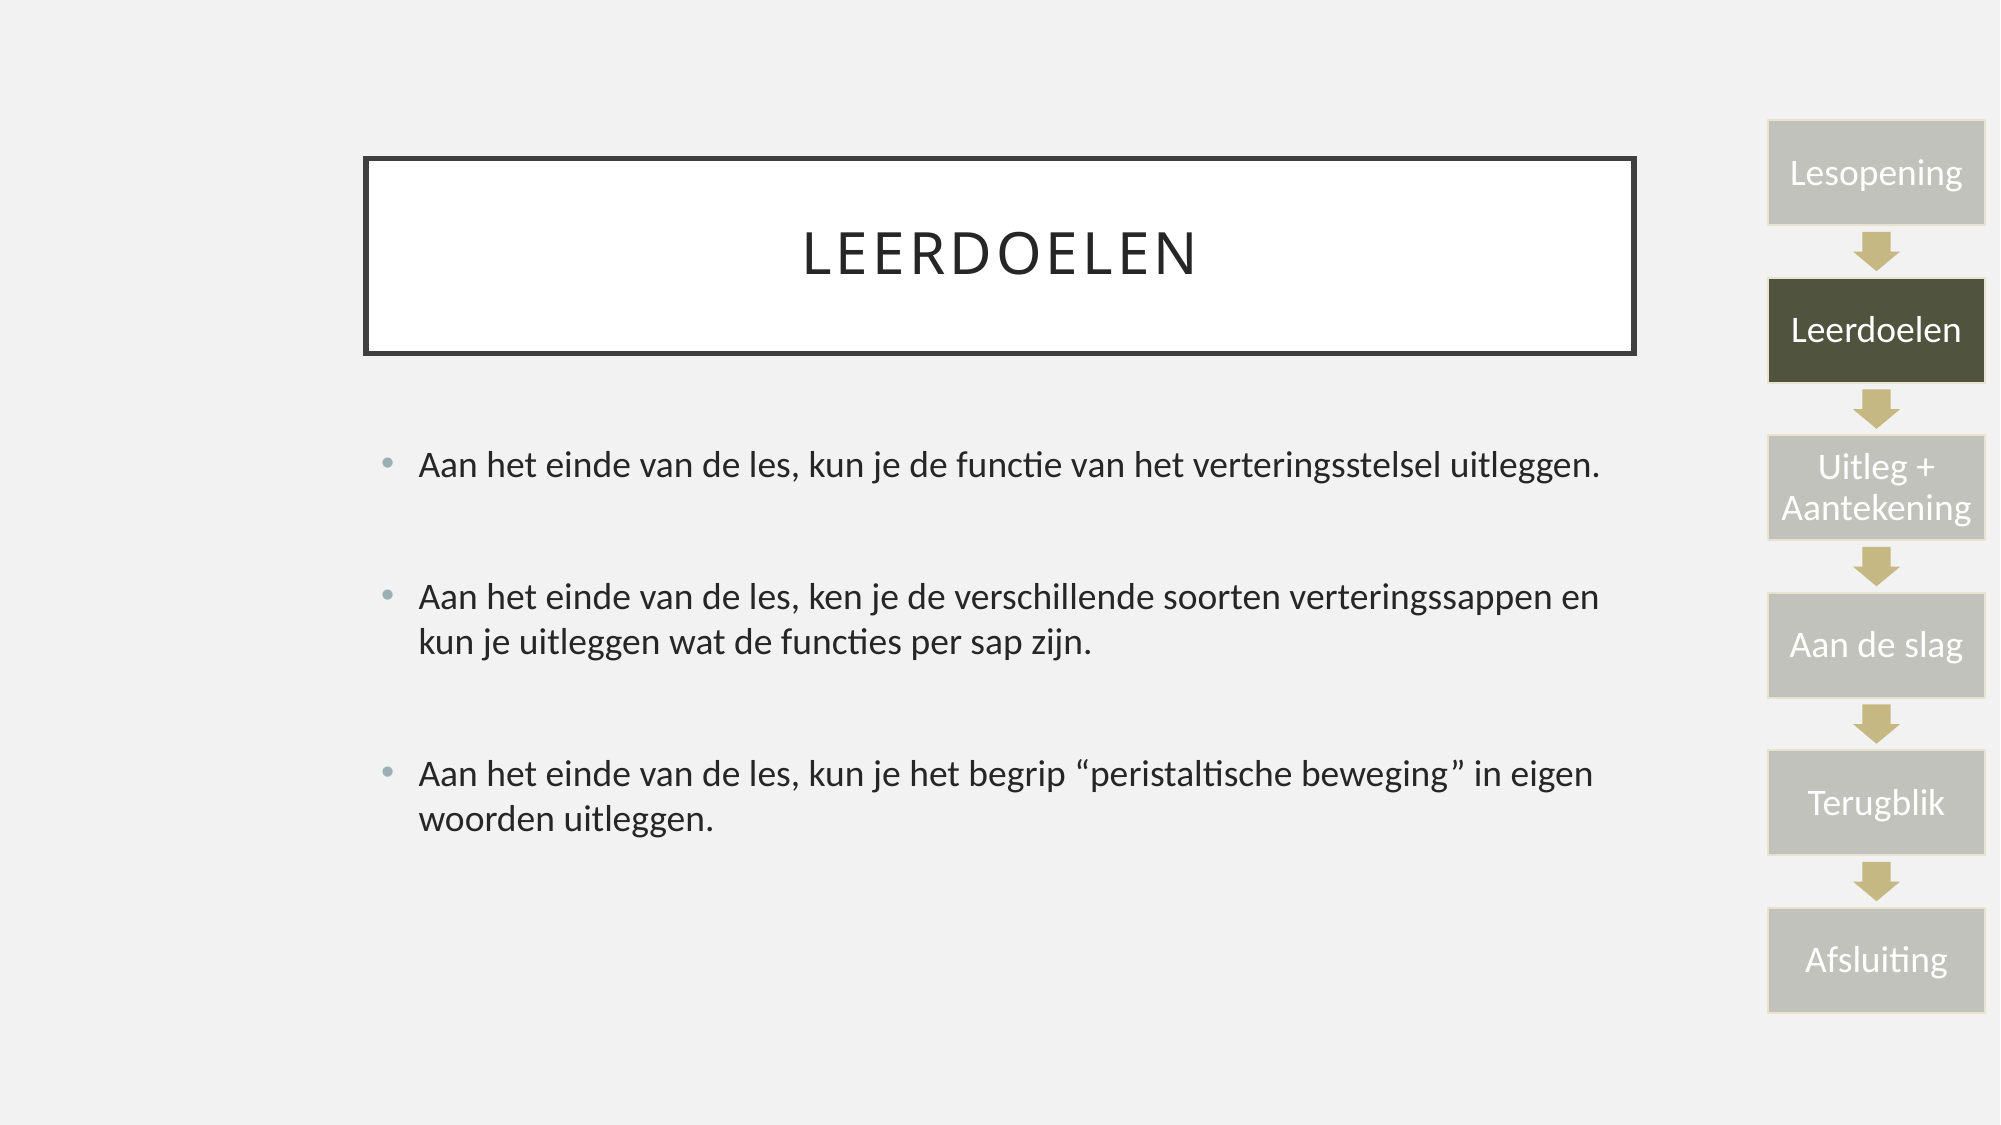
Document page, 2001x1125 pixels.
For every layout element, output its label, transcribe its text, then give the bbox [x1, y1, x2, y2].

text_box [1753, 119, 2000, 1014]
list Aan het einde van de les, kun je de functie van het verteringsstelsel uitleggen. Aan het einde van de les, ken je de verschillende soorten verteringssappen en kun je uitleggen wat de functies per sap zijn. Aan het einde van de les, kun je het begrip “peristaltische beweging” in eigen woorden uitleggen. [366, 432, 1634, 1050]
title Leerdoelen [363, 156, 1637, 356]
